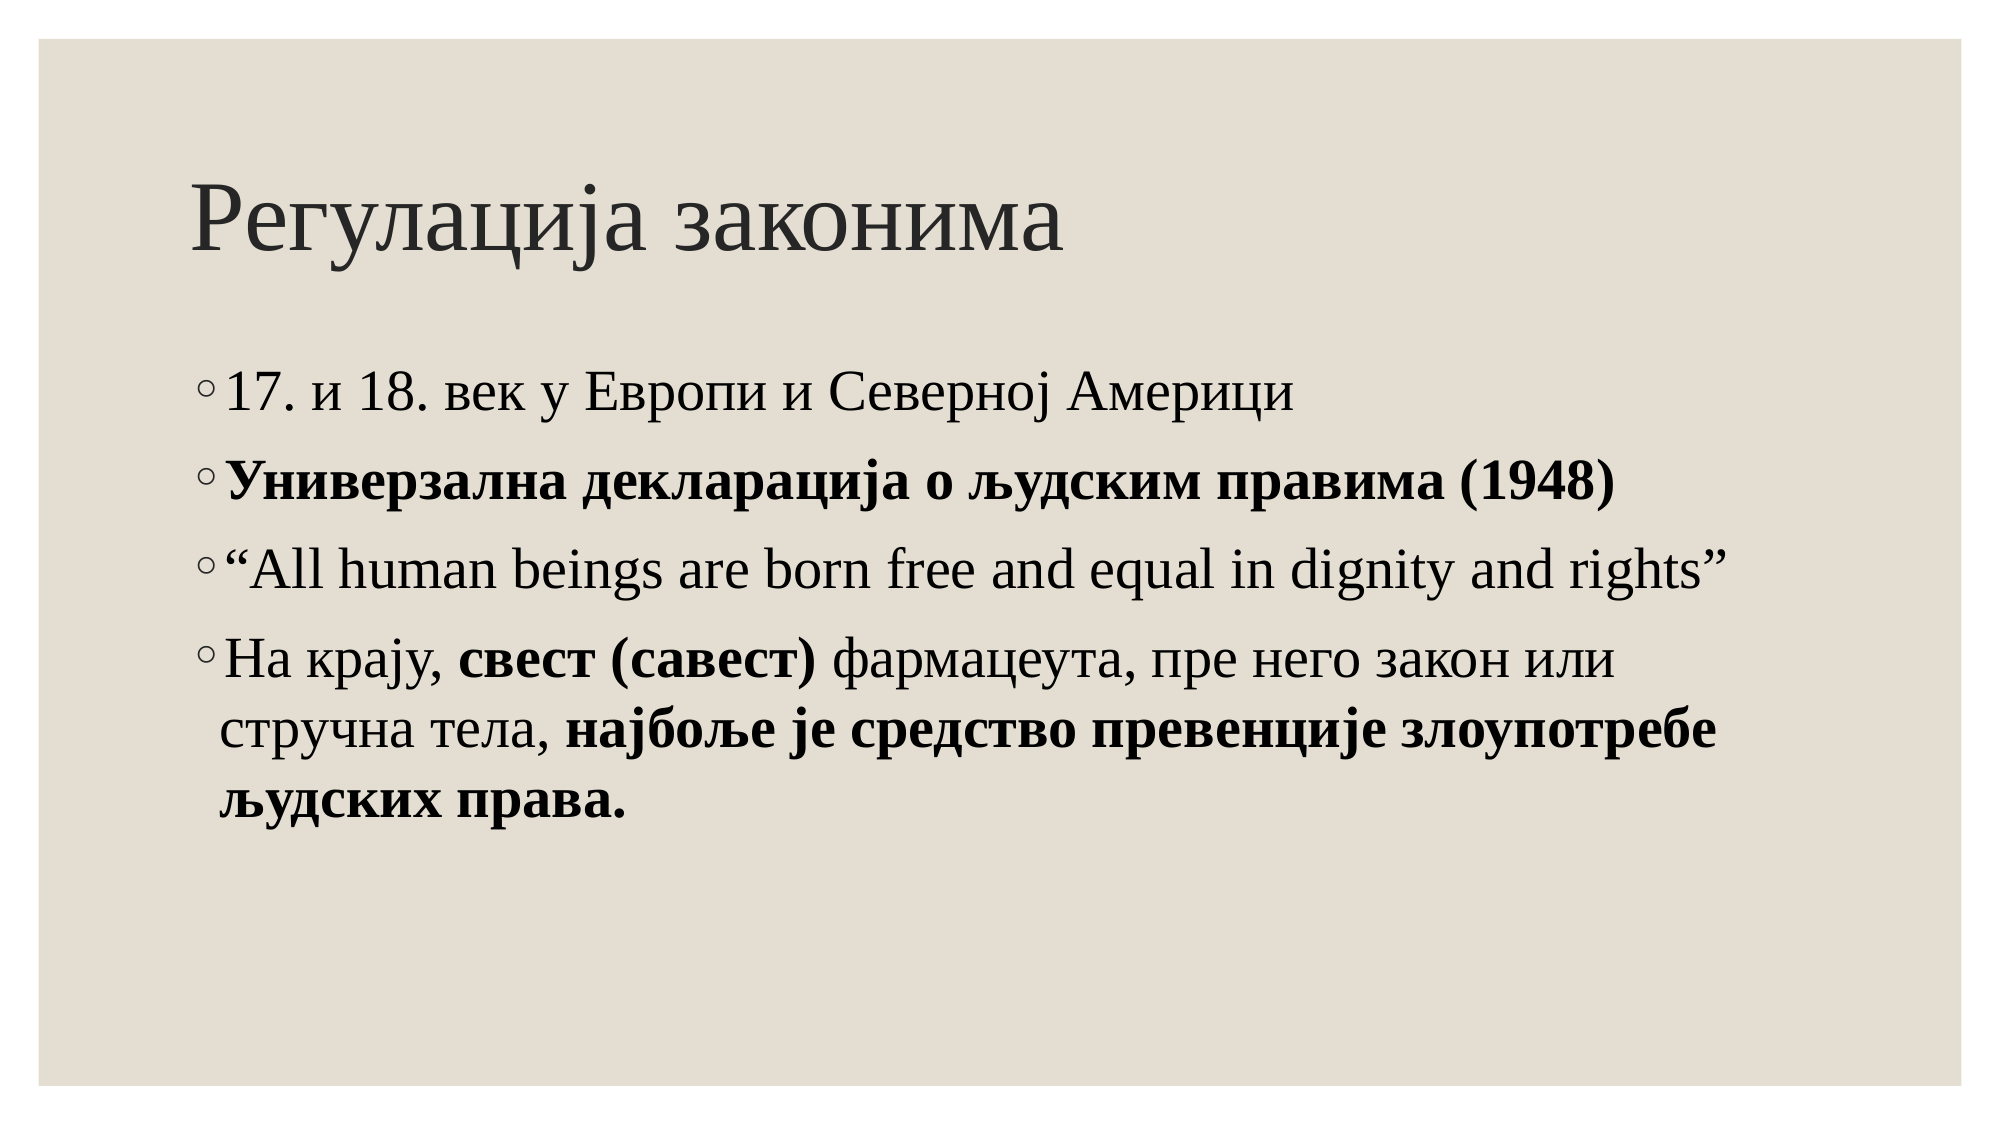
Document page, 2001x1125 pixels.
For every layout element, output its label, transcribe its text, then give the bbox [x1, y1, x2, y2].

title Регулација законима [174, 105, 1825, 331]
list 17. и 18. век у Европи и Северној Америци Универзална декларација о људским правима (1948) “All human beings are born free and equal in dignitу and rights” На крају, свест (савест) фармацеута, пре него закон или стручна тела, најбоље је средство превенције злоупотребе људских права. [174, 345, 1825, 990]
